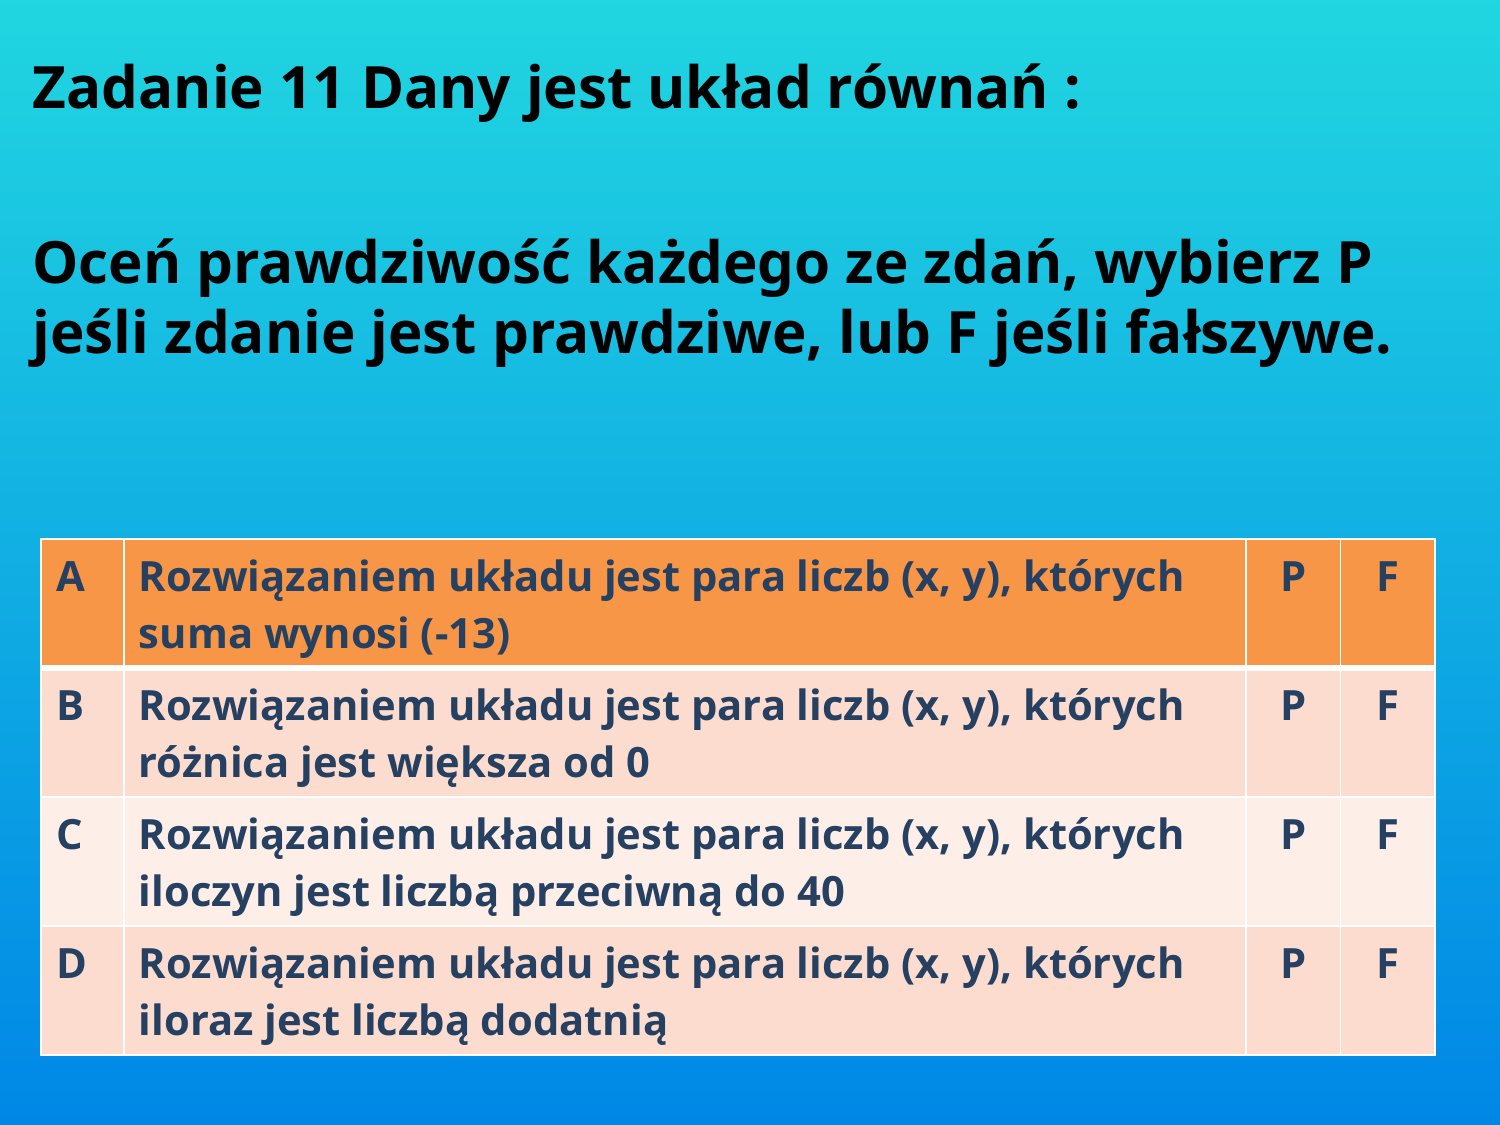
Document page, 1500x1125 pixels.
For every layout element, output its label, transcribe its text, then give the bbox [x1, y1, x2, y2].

table_cell F [1341, 671, 1434, 796]
table_cell P [1247, 798, 1340, 925]
table_cell Rozwiązaniem układu jest para liczb (x, y), których różnica jest większa od 0 [125, 671, 1245, 796]
table_header F [1341, 540, 1434, 665]
table_cell F [1341, 927, 1434, 1054]
table_cell C [42, 798, 123, 925]
table_cell Rozwiązaniem układu jest para liczb (x, y), których iloraz jest liczbą dodatnią [125, 927, 1245, 1054]
table_cell Rozwiązaniem układu jest para liczb (x, y), których iloczyn jest liczbą przeciwną do 40 [125, 798, 1245, 925]
table_cell P [1247, 671, 1340, 796]
table_cell P [1247, 927, 1340, 1054]
table_cell F [1341, 798, 1434, 925]
table_header Rozwiązaniem układu jest para liczb (x, y), których suma wynosi (-13) [125, 540, 1245, 665]
table_header A [42, 540, 123, 665]
table_cell B [42, 671, 123, 796]
table_header P [1247, 540, 1340, 665]
table_cell D [42, 927, 123, 1054]
